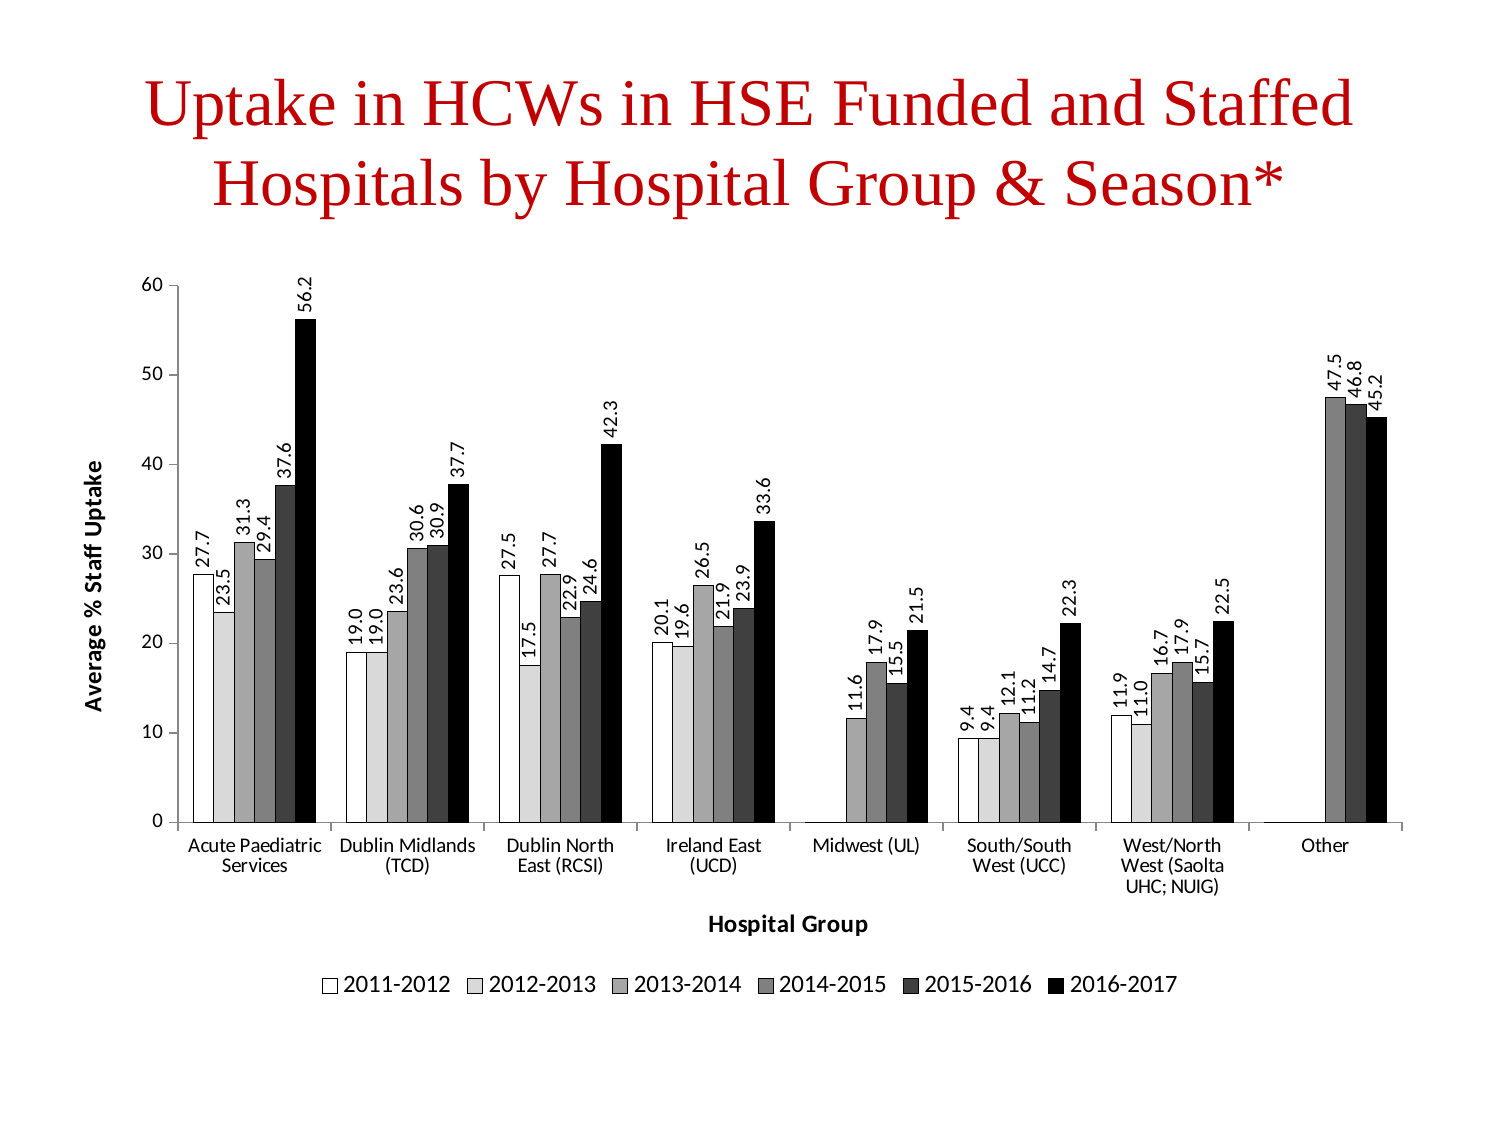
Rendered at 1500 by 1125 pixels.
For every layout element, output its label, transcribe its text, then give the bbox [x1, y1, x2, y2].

chart [74, 262, 1426, 1006]
title Uptake in HCWs in HSE Funded and Staffed Hospitals by Hospital Group & Season* [75, 45, 1425, 233]
